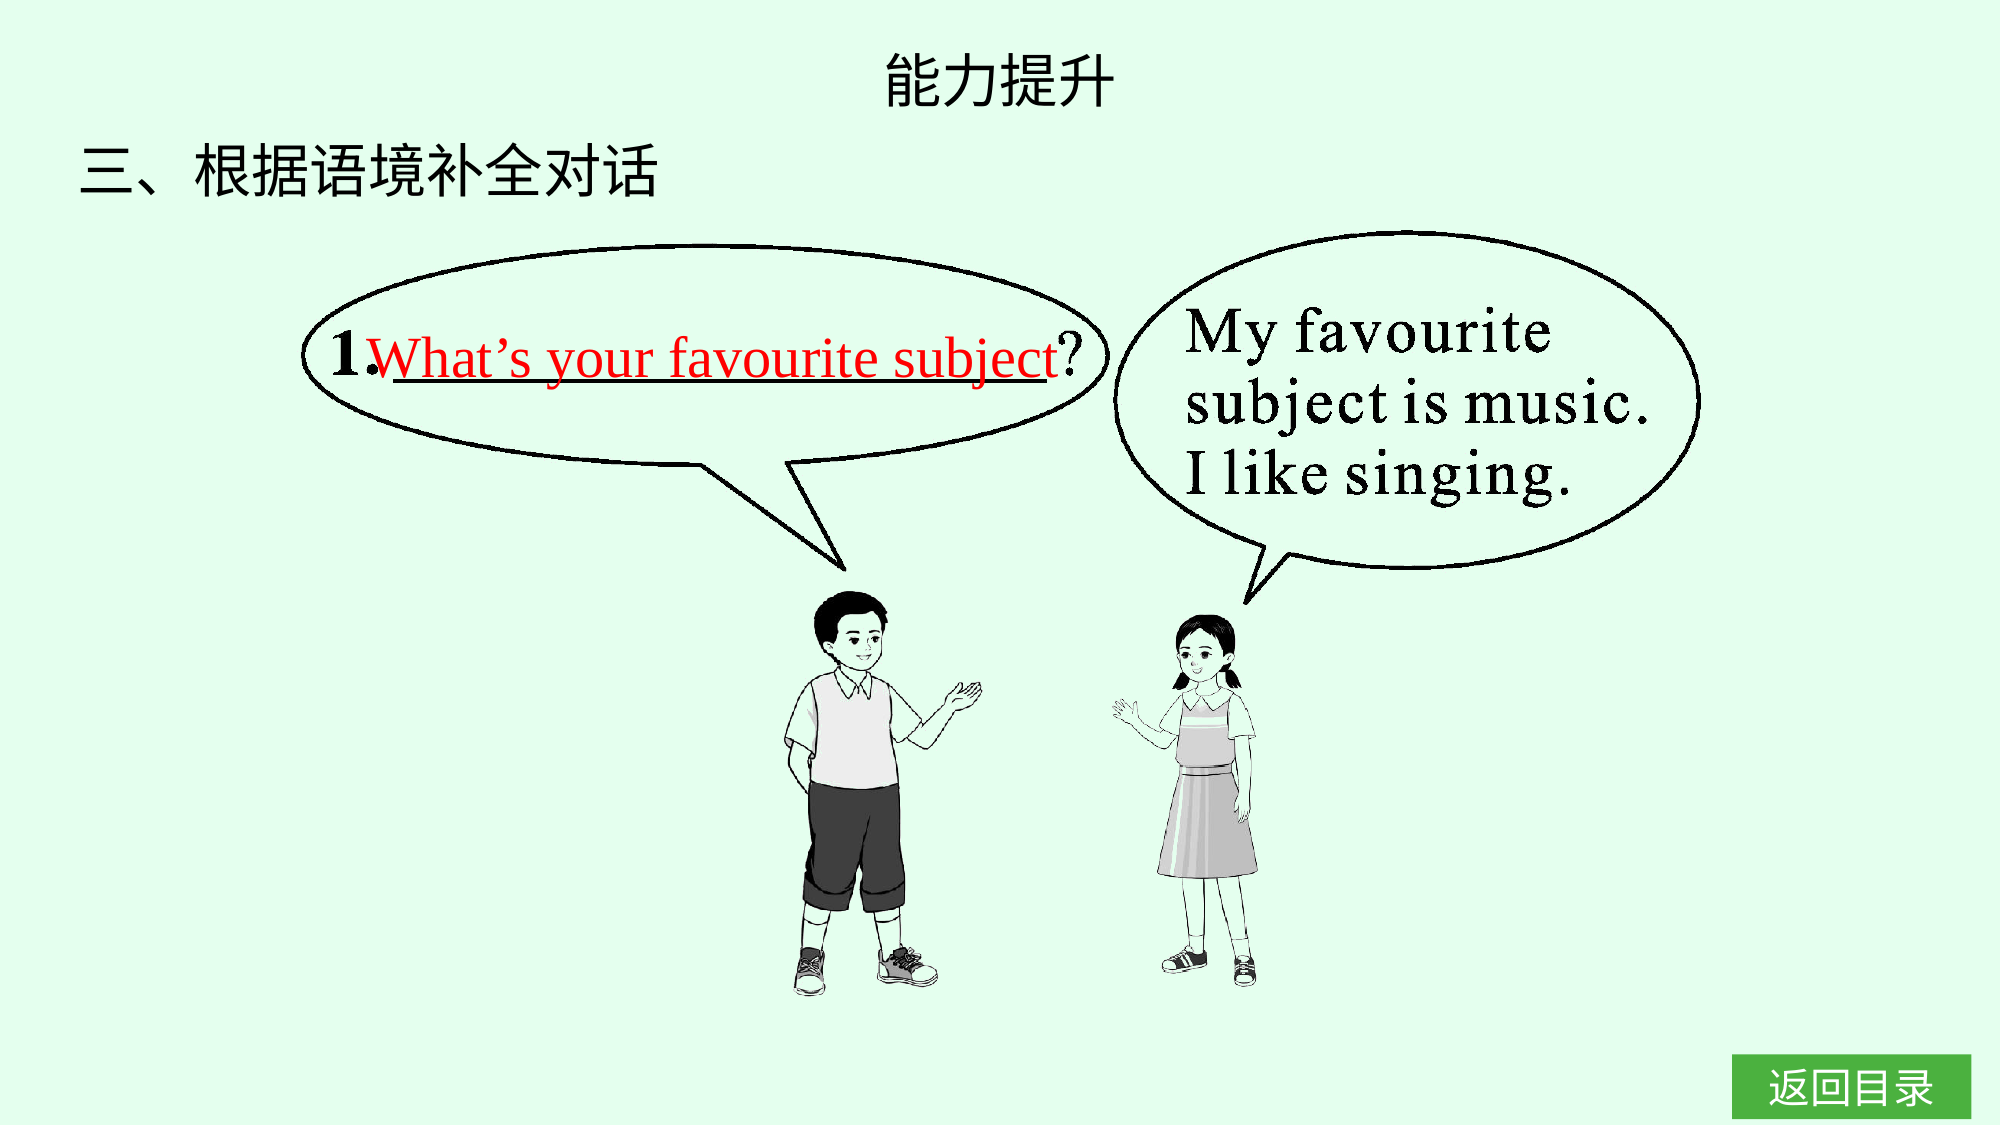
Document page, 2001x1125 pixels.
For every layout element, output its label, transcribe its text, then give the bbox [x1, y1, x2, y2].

text_box 能力提升 三、根据语境补全对话 [62, 15, 1938, 212]
picture [295, 230, 1705, 1008]
